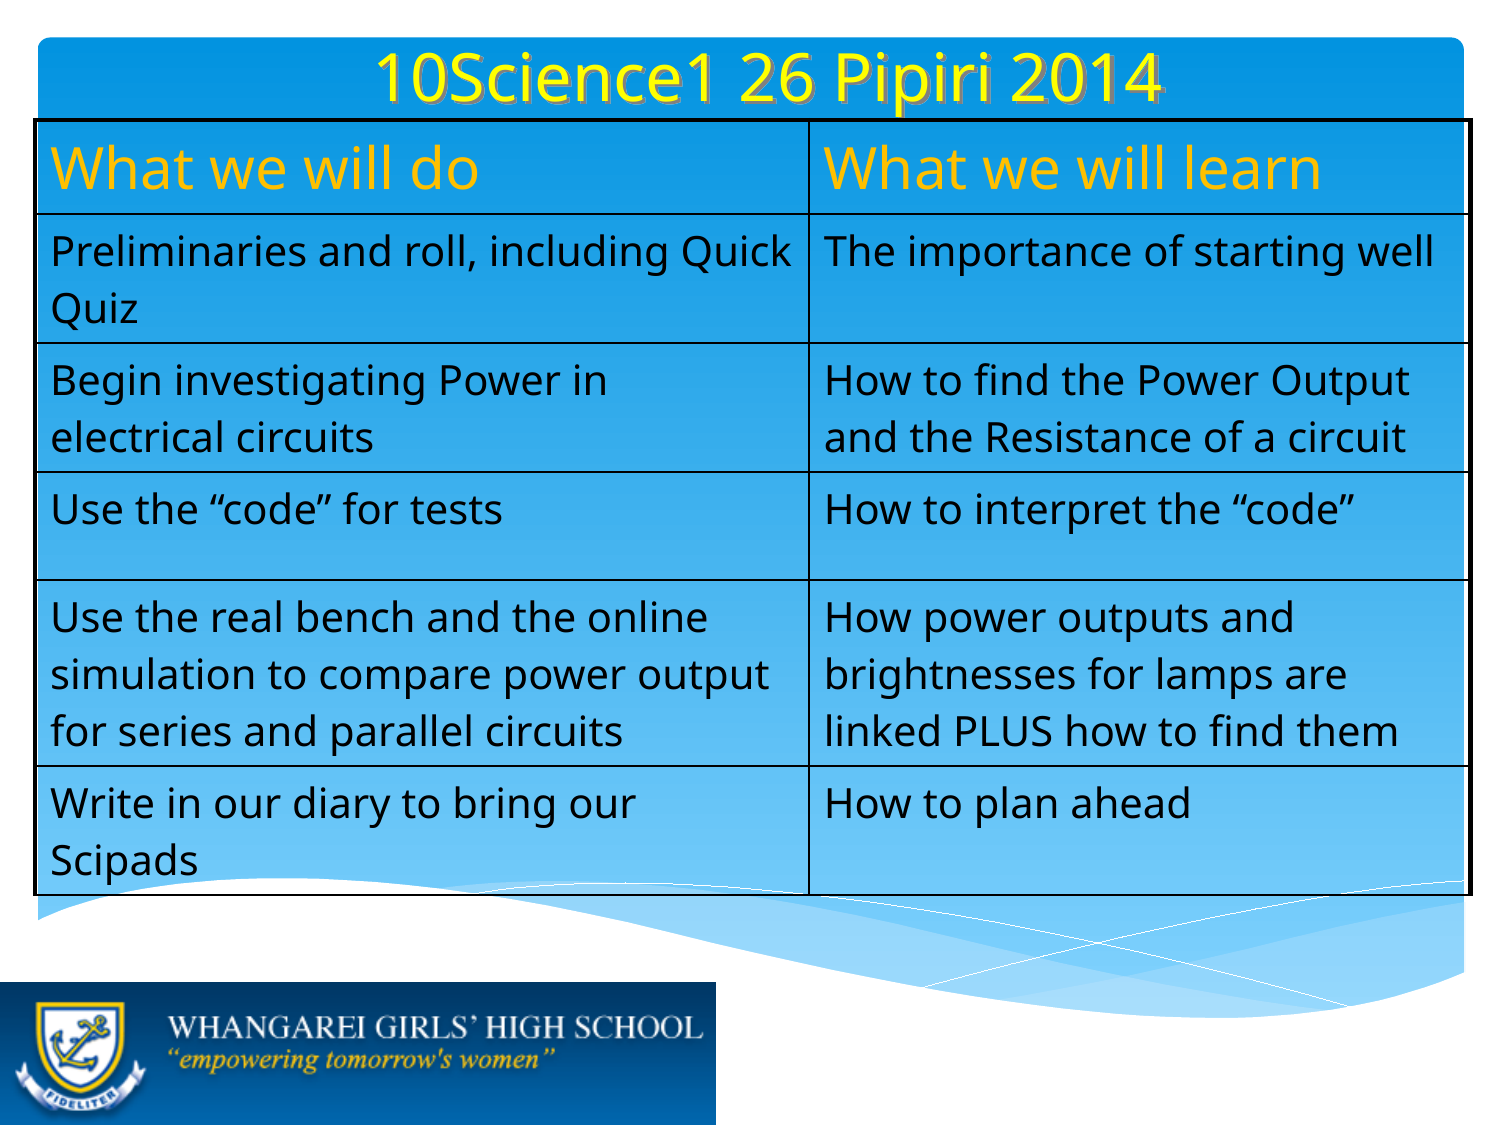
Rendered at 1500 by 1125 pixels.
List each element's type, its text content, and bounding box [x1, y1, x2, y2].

text_box 10Science1 26 Pipiri 2014 [162, 24, 1375, 118]
table_header What we will do [37, 122, 808, 213]
table_cell Preliminaries and roll, including Quick Quiz [37, 215, 808, 342]
table_cell How to plan ahead [810, 767, 1468, 894]
table_cell How power outputs and brightnesses for lamps are linked PLUS how to find them [810, 581, 1468, 765]
table_cell How to interpret the “code” [810, 473, 1468, 579]
table_cell The importance of starting well [810, 215, 1468, 342]
table_cell Begin investigating Power in electrical circuits [37, 344, 808, 471]
table_header What we will learn [810, 122, 1468, 213]
table_cell Write in our diary to bring our Scipads [37, 767, 808, 894]
picture [0, 982, 716, 1125]
table_cell Use the “code” for tests [37, 473, 808, 579]
table_cell Use the real bench and the online simulation to compare power output for series and parallel circuits [37, 581, 808, 765]
table_cell How to find the Power Output and the Resistance of a circuit [810, 344, 1468, 471]
